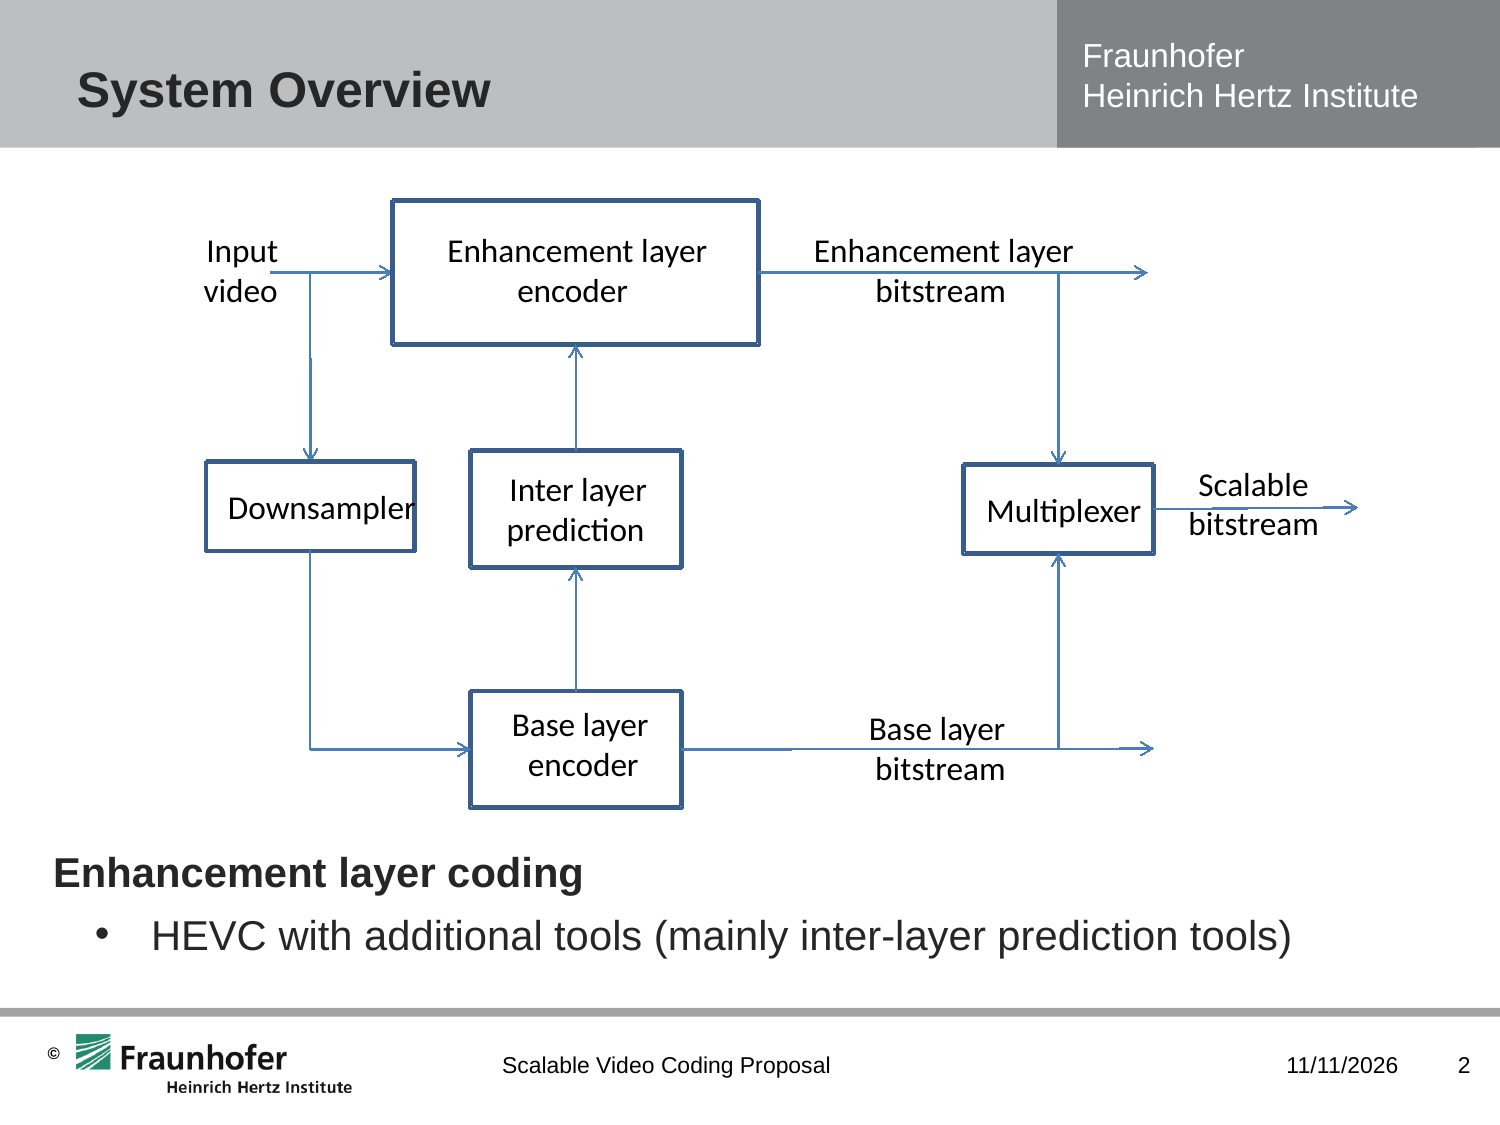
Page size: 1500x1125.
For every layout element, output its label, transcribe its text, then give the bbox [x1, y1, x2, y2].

footer Scalable Video Coding Proposal [442, 1034, 1008, 1094]
title System Overview [76, 58, 1022, 118]
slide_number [1019, 1034, 1394, 1094]
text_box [174, 198, 1369, 810]
picture [76, 1034, 352, 1093]
list Enhancement layer coding HEVC with additional tools (mainly inter-layer prediction tools) [52, 845, 1459, 973]
slide_number 2 [1394, 1034, 1471, 1094]
